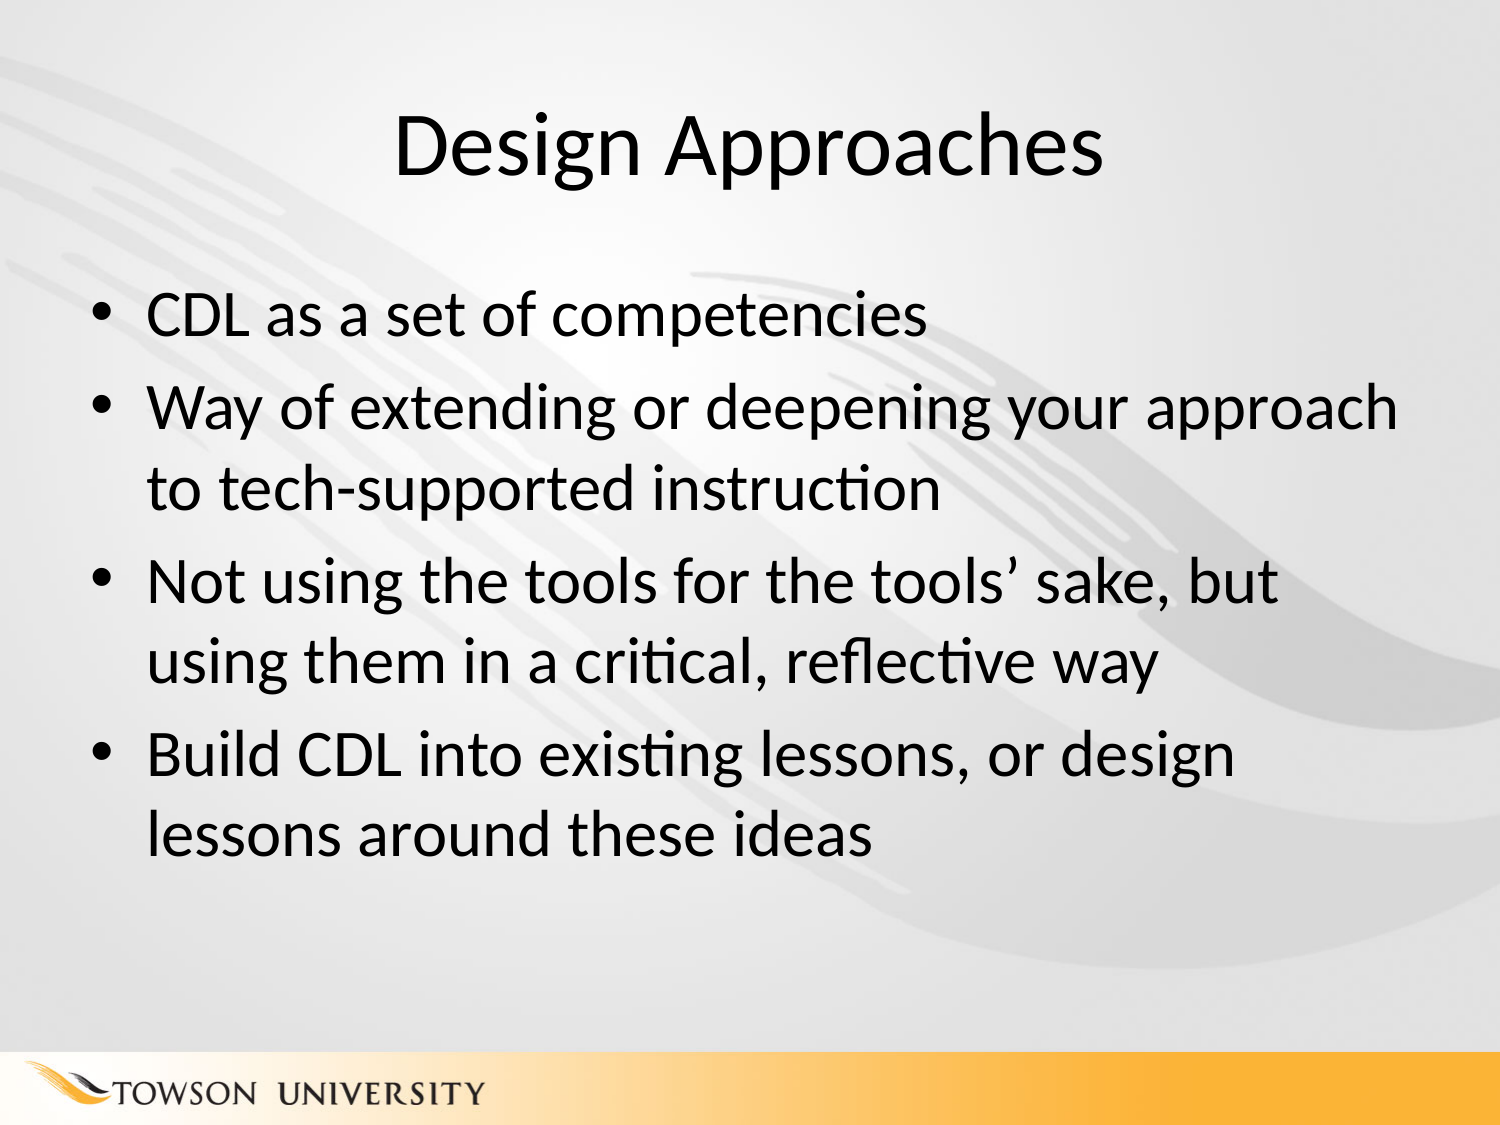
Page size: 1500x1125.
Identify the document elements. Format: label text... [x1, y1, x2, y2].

picture [0, 0, 1500, 1125]
title Design Approaches [75, 45, 1425, 233]
list CDL as a set of competencies Way of extending or deepening your approach to tech-supported instruction Not using the tools for the tools’ sake, but using them in a critical, reflective way Build CDL into existing lessons, or design lessons around these ideas [75, 262, 1425, 1045]
